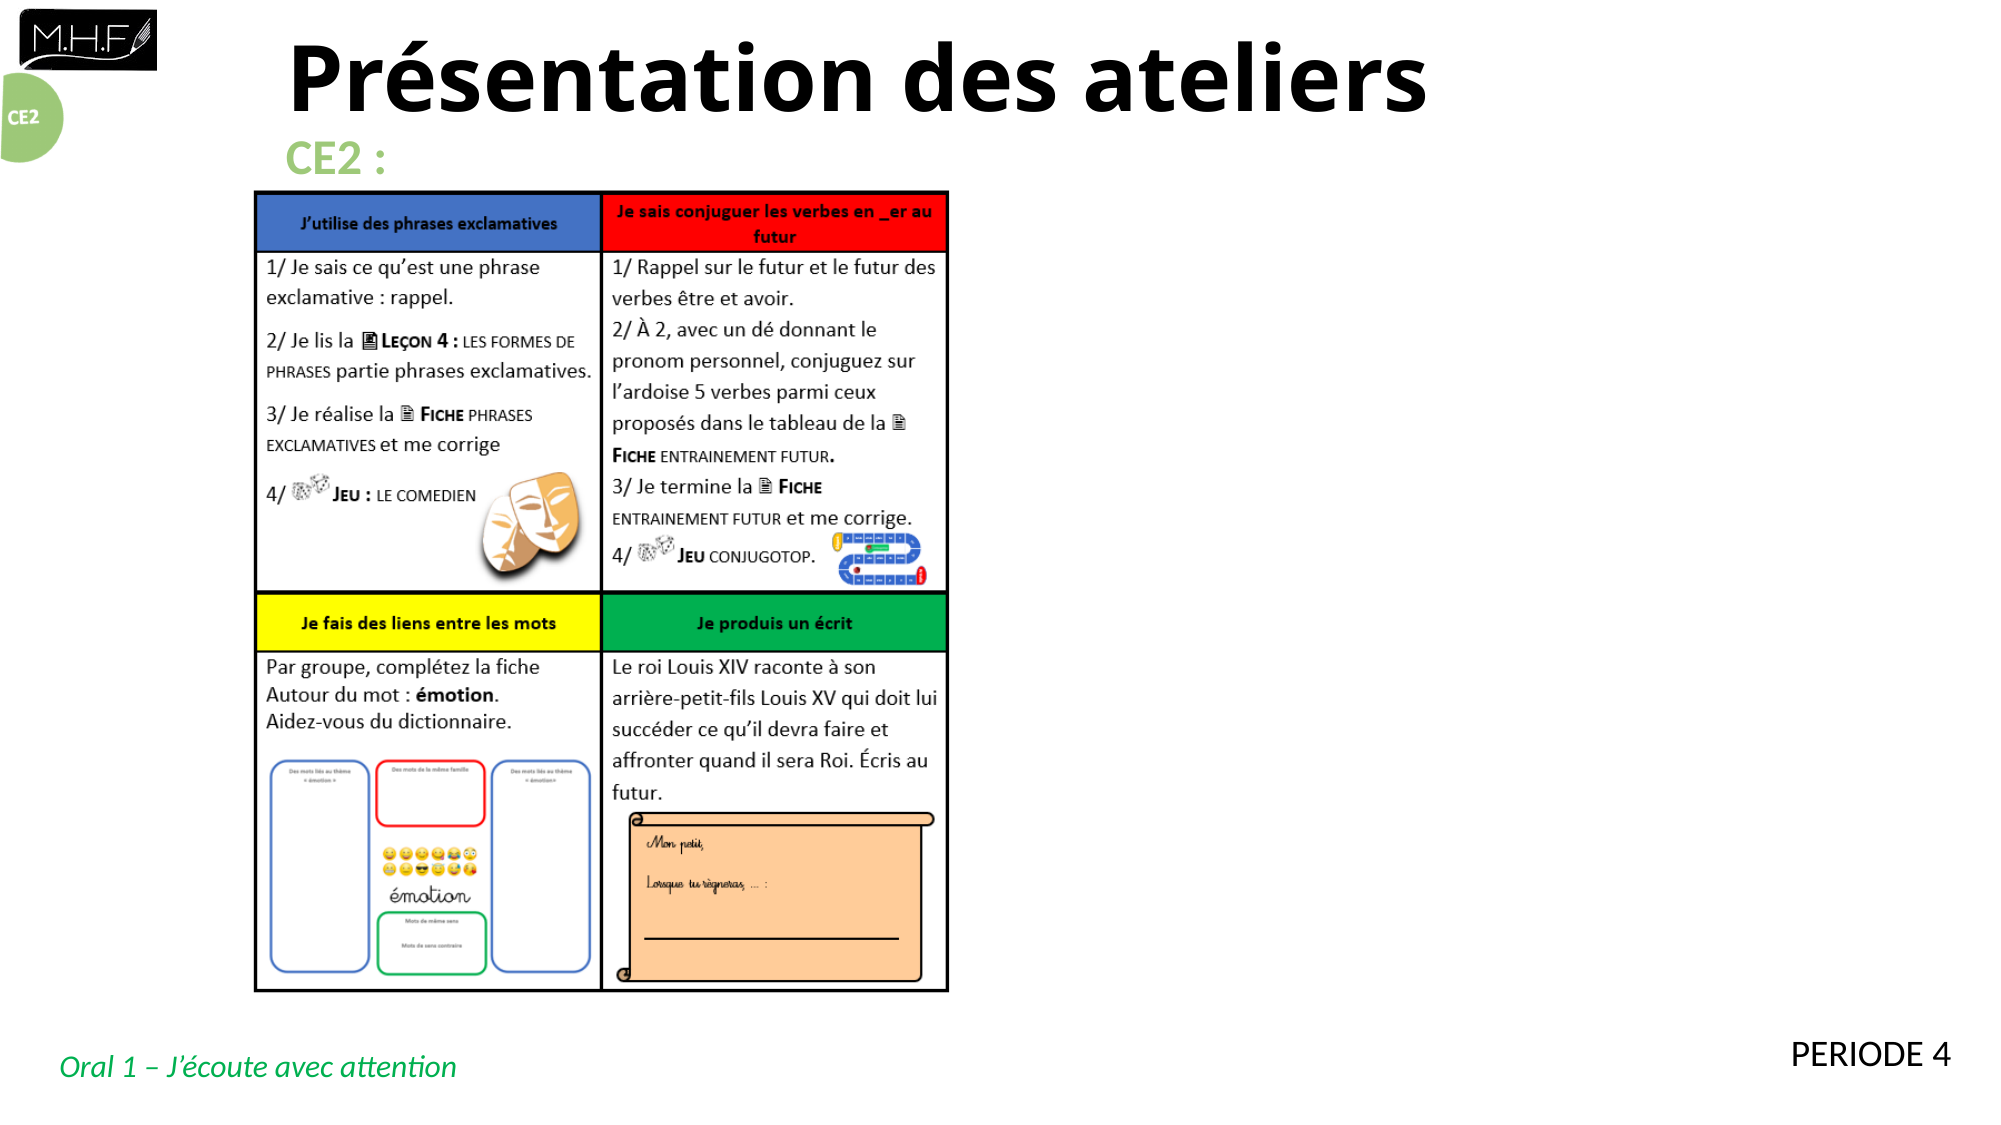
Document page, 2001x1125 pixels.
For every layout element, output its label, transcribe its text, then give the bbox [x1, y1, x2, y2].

text_box CE2 : [271, 113, 1168, 193]
text_box PERIODE 4 [1362, 1021, 1967, 1082]
text_box Oral 1 – J’écoute avec attention [44, 1038, 1346, 1092]
picture [0, 7, 157, 201]
picture [245, 185, 958, 999]
title Présentation des ateliers [271, 7, 1818, 156]
